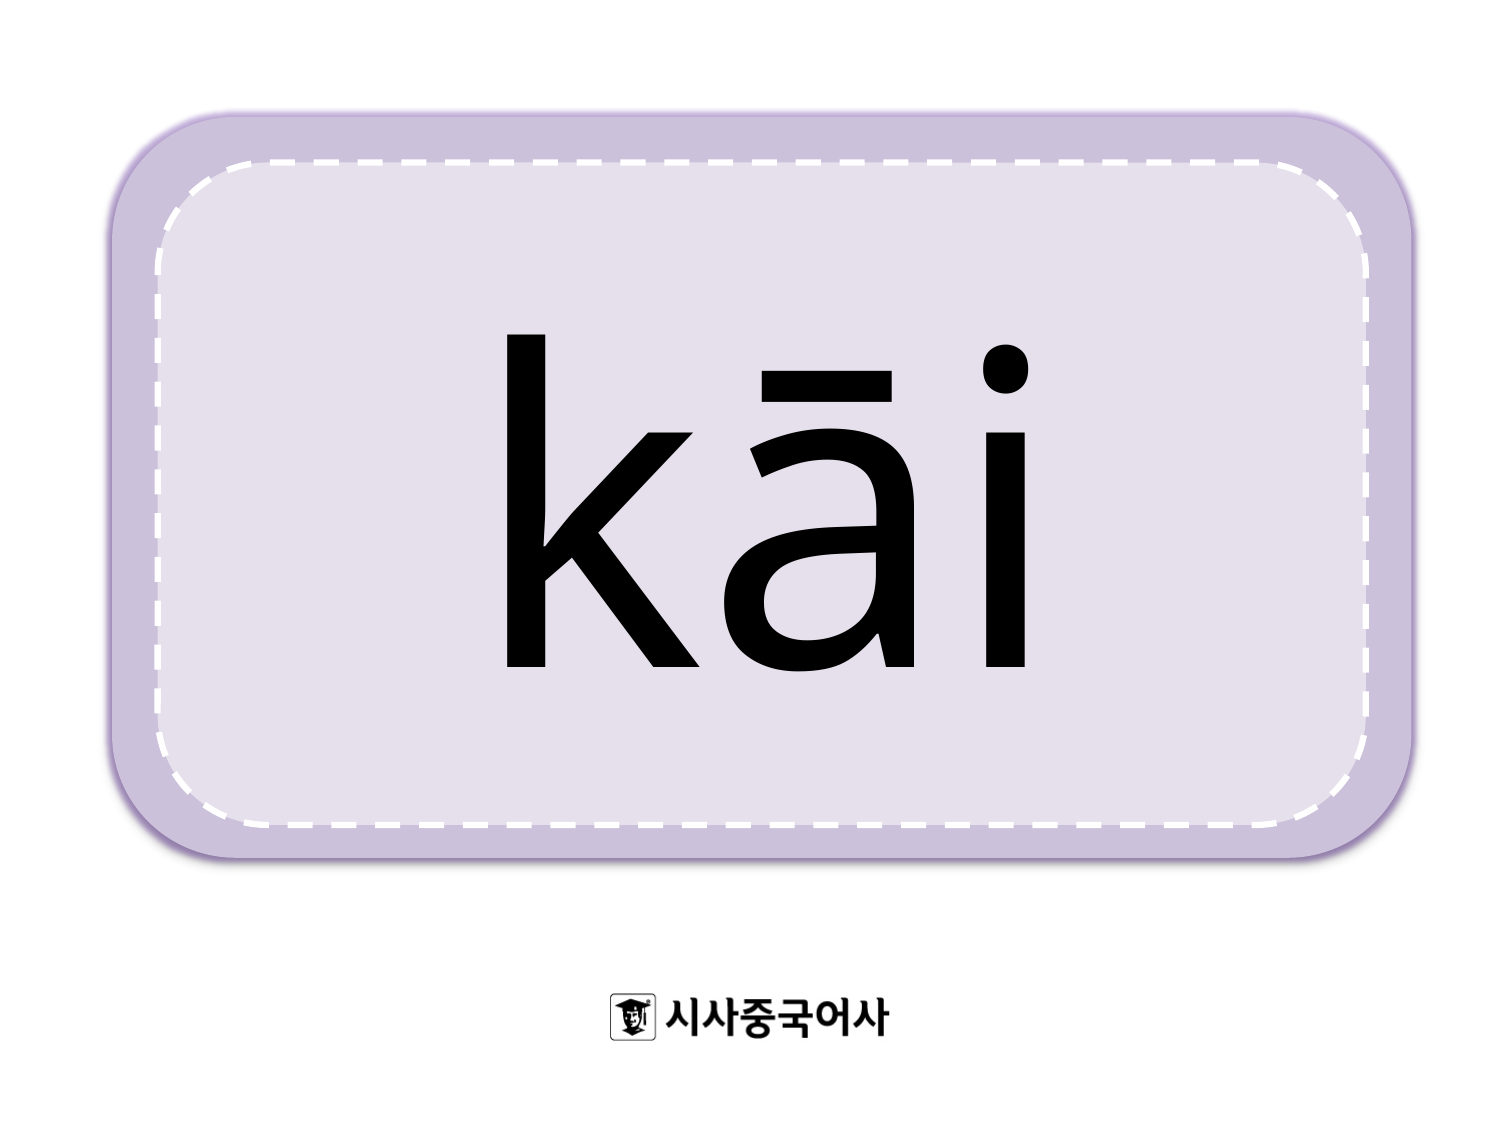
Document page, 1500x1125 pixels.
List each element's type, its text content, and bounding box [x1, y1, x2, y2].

picture [602, 987, 898, 1047]
text_box kāi [162, 160, 1371, 824]
